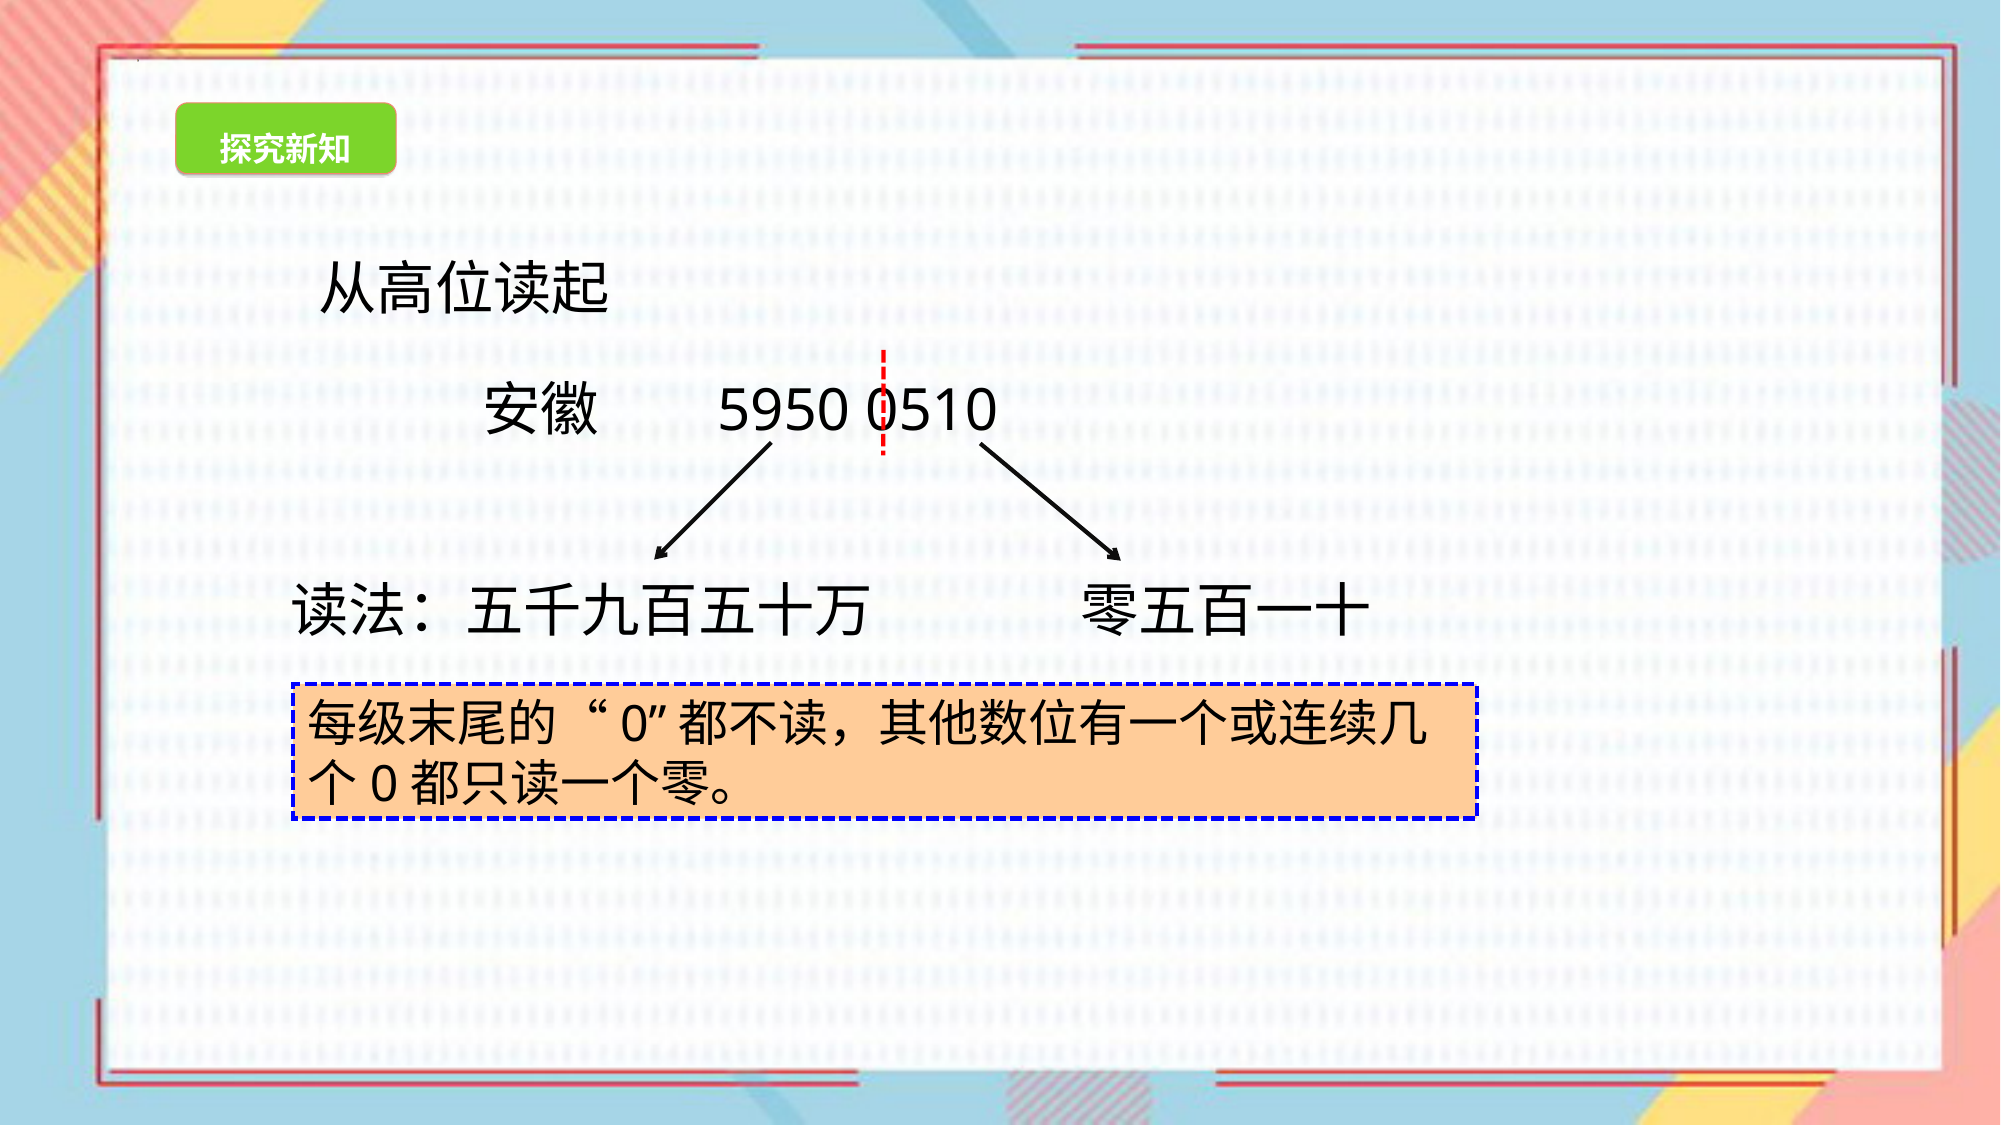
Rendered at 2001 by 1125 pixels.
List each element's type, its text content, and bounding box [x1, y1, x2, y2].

text_box 每级末尾的“0”都不读，其他数位有一个或连续几个0都只读一个零。 [293, 683, 1477, 819]
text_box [980, 443, 1121, 561]
text_box 读法：五千九百五十万 [275, 565, 897, 651]
text_box 安徽 5950 0510 [467, 364, 1207, 450]
text_box 探究新知 [175, 102, 397, 174]
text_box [654, 442, 772, 560]
text_box 从高位读起 [303, 243, 632, 329]
text_box 零五百一十 [1065, 565, 1511, 651]
picture [0, 0, 2001, 1125]
